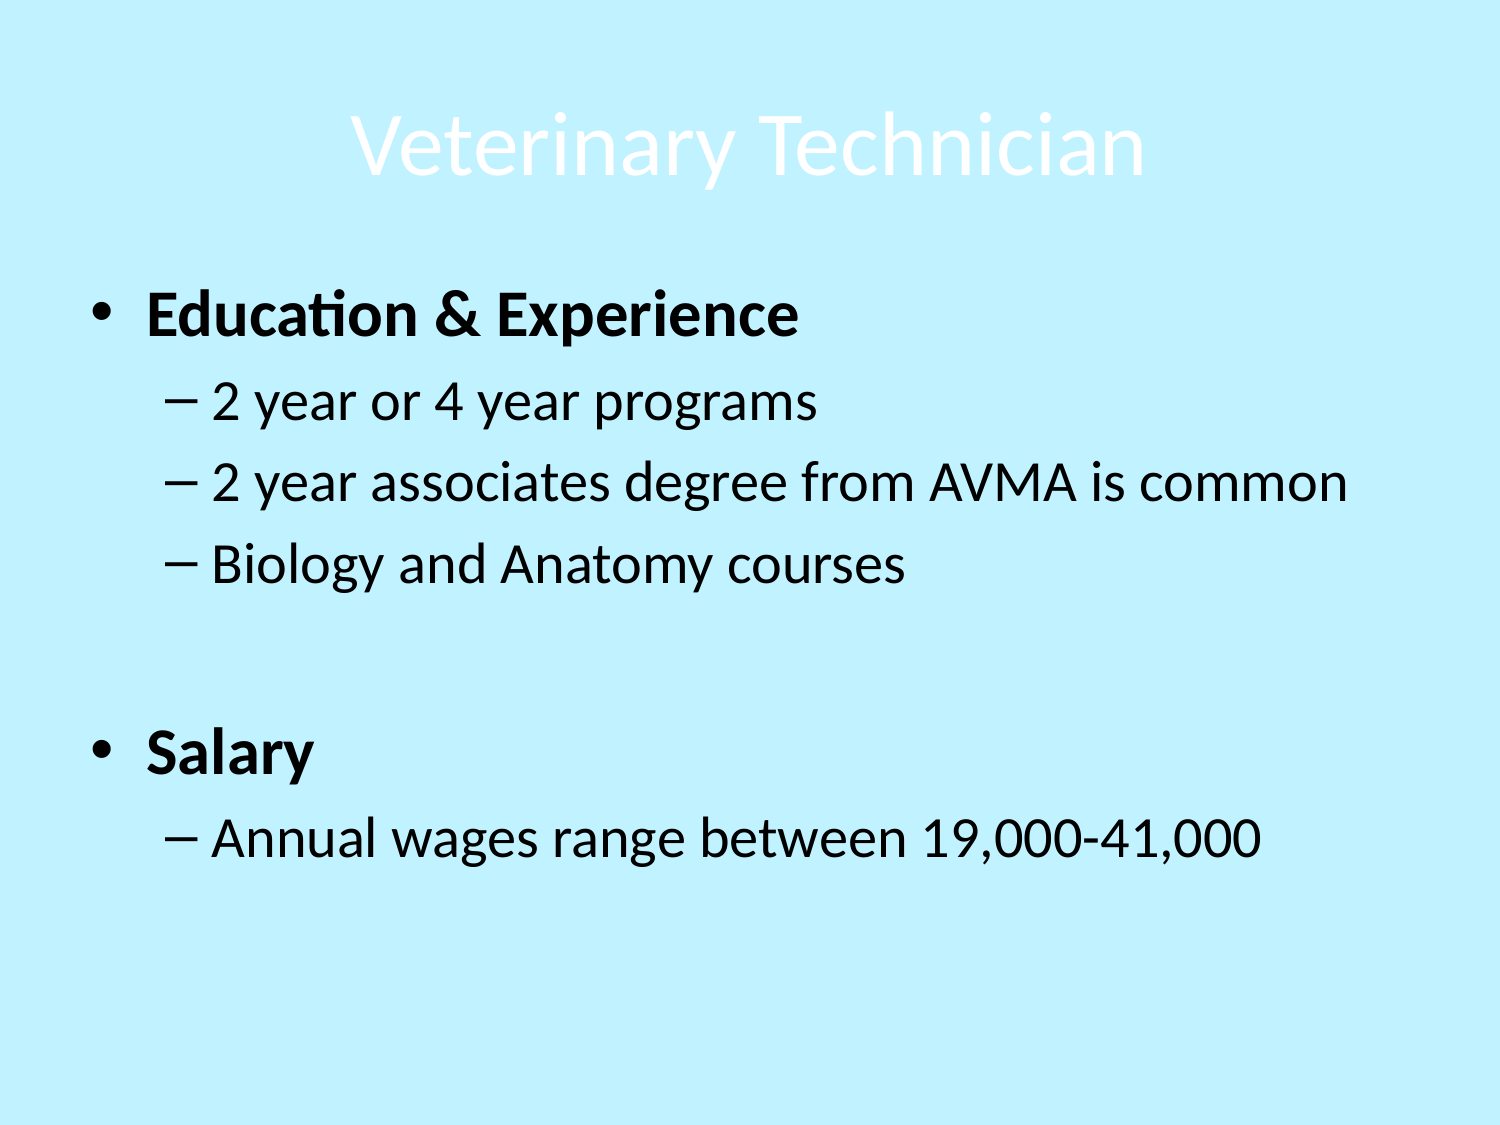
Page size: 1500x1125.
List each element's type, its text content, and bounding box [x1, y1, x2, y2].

list Education & Experience 2 year or 4 year programs 2 year associates degree from AVMA is common Biology and Anatomy courses Salary Annual wages range between 19,000-41,000 [75, 262, 1425, 1005]
title Veterinary Technician [75, 45, 1425, 233]
